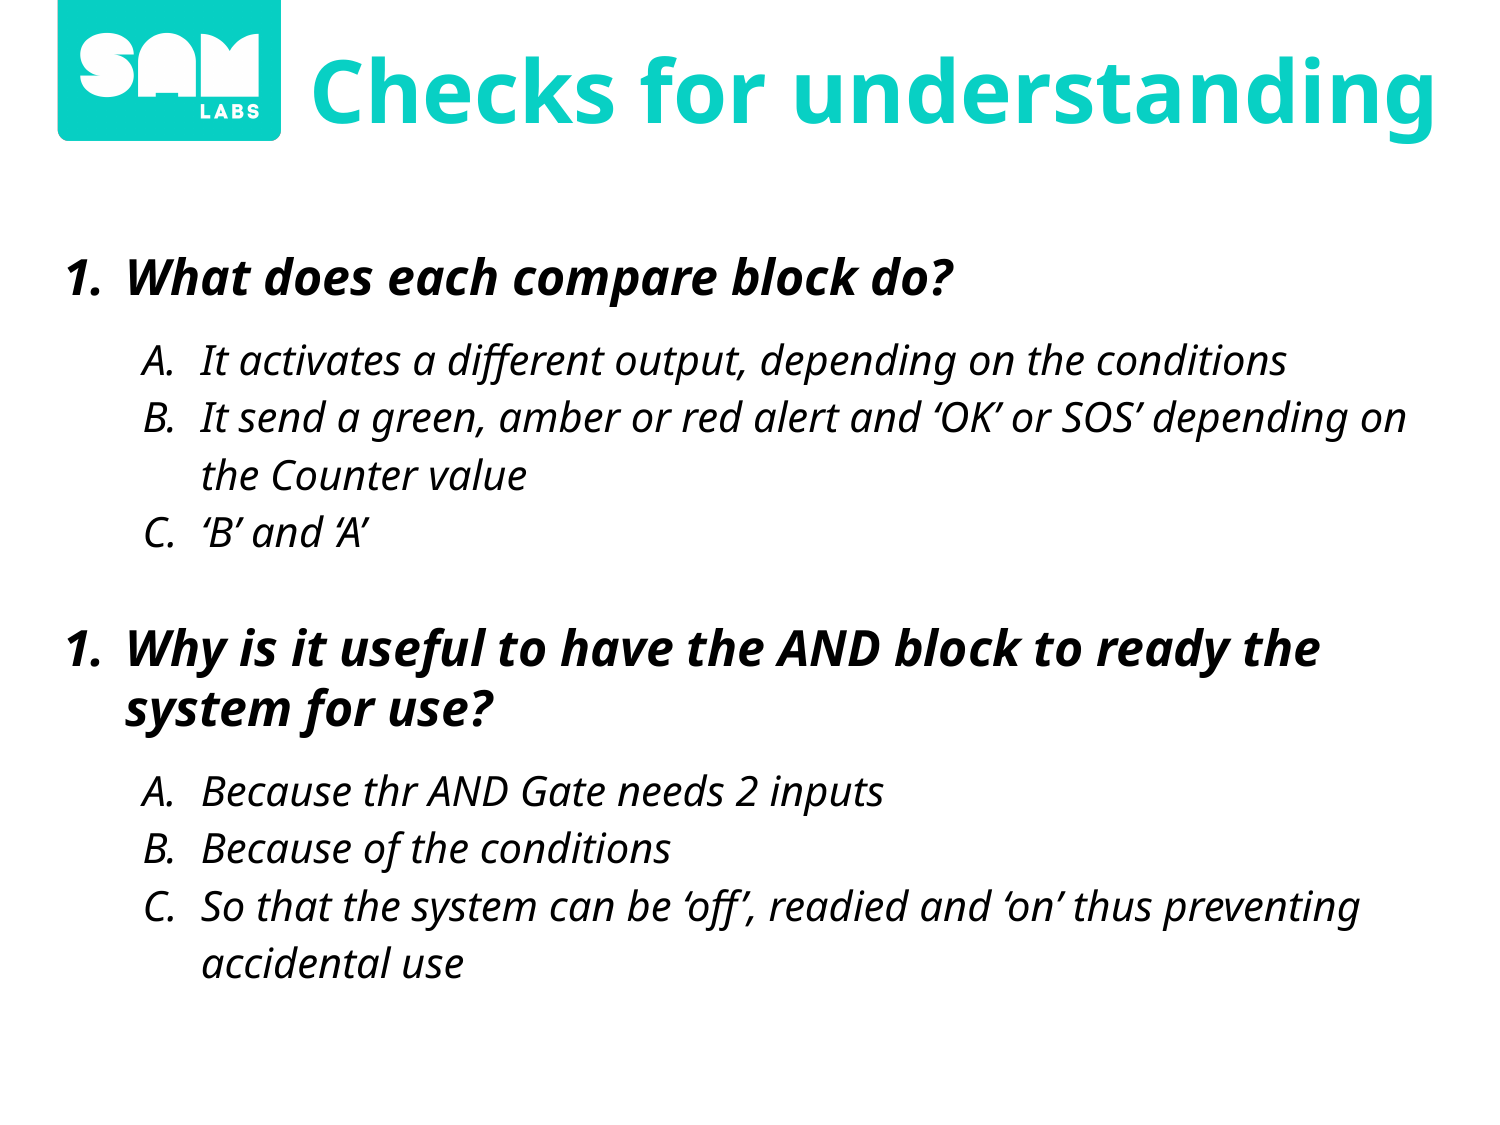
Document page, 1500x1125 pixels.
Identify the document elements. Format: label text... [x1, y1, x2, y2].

text_box Checks for understanding [286, 39, 1440, 142]
text_box What does each compare block do? It activates a different output, depending on the conditions It send a green, amber or red alert and ‘OK’ or SOS’ depending on the Counter value ‘B’ and ‘A’ Why is it useful to have the AND block to ready the system for use? Because thr AND Gate needs 2 inputs Because of the conditions So that the system can be ‘off’, readied and ‘on’ thus preventing accidental use [35, 385, 1464, 907]
picture [0, 0, 281, 142]
